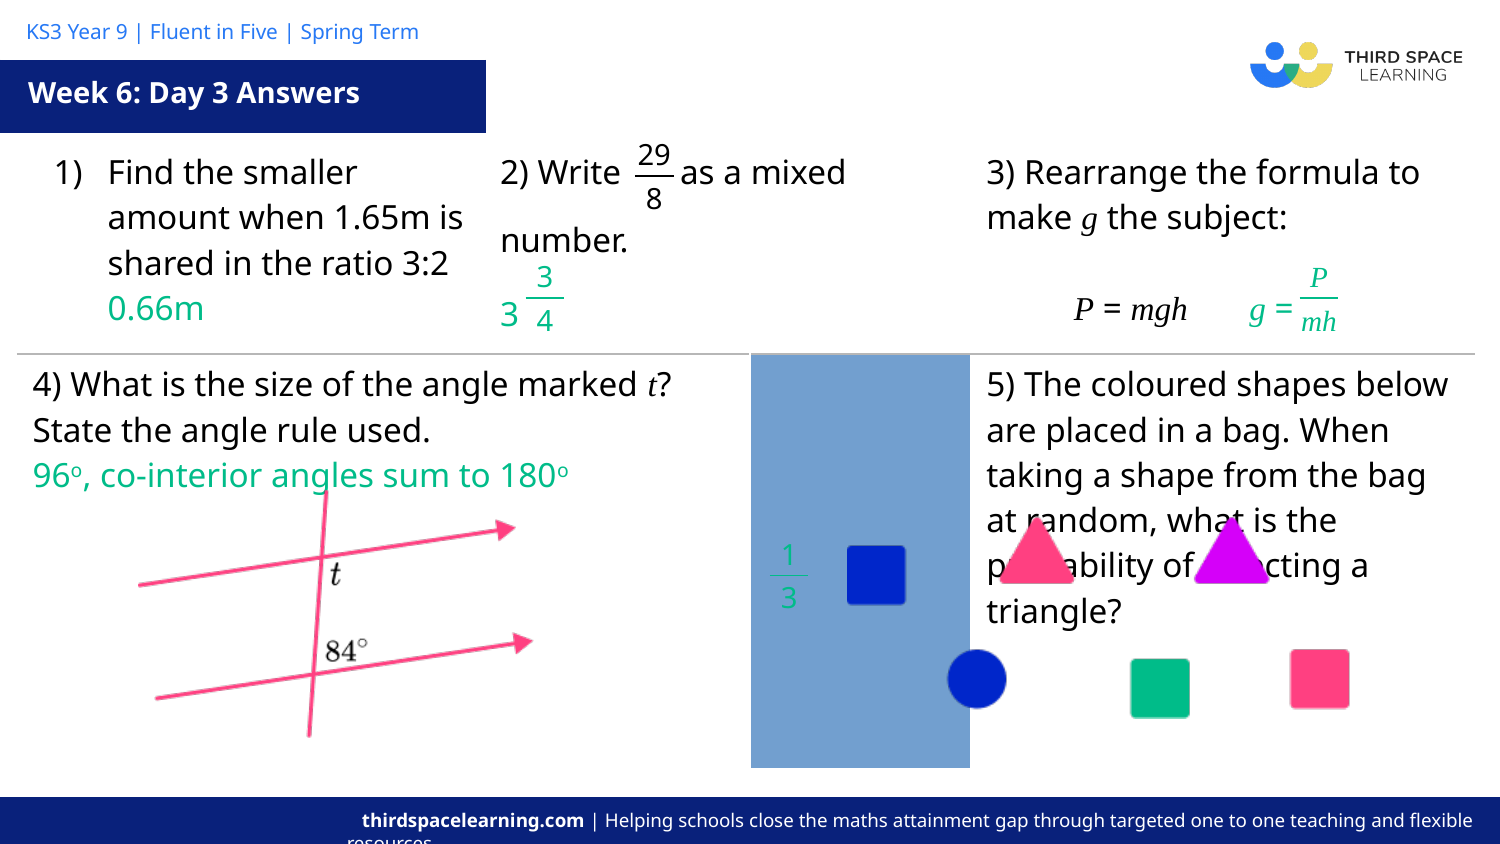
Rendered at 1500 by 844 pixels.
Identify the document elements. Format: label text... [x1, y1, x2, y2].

table_header 3) Rearrange the formula to make g the subject: P = mgh g = [972, 142, 1474, 353]
table_header Find the smaller amount when 1.65m is shared in the ratio 3:2 0.66m [19, 142, 484, 353]
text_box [769, 536, 809, 616]
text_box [1299, 258, 1339, 338]
table_cell 4) What is the size of the angle marked t? State the angle rule used. 96o, co-interior angles sum to 180o [19, 355, 749, 767]
table_header 2) Write as a mixed number. 3 [486, 142, 970, 353]
text_box Week 6: Day 3 Answers [13, 59, 383, 125]
picture [1250, 33, 1465, 99]
picture [847, 513, 1351, 719]
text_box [525, 258, 565, 338]
picture [137, 490, 535, 738]
table_cell 5) The coloured shapes below are placed in a bag. When taking a shape from the bag at random, what is the probability of selecting a triangle? [972, 355, 1474, 767]
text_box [634, 136, 674, 216]
